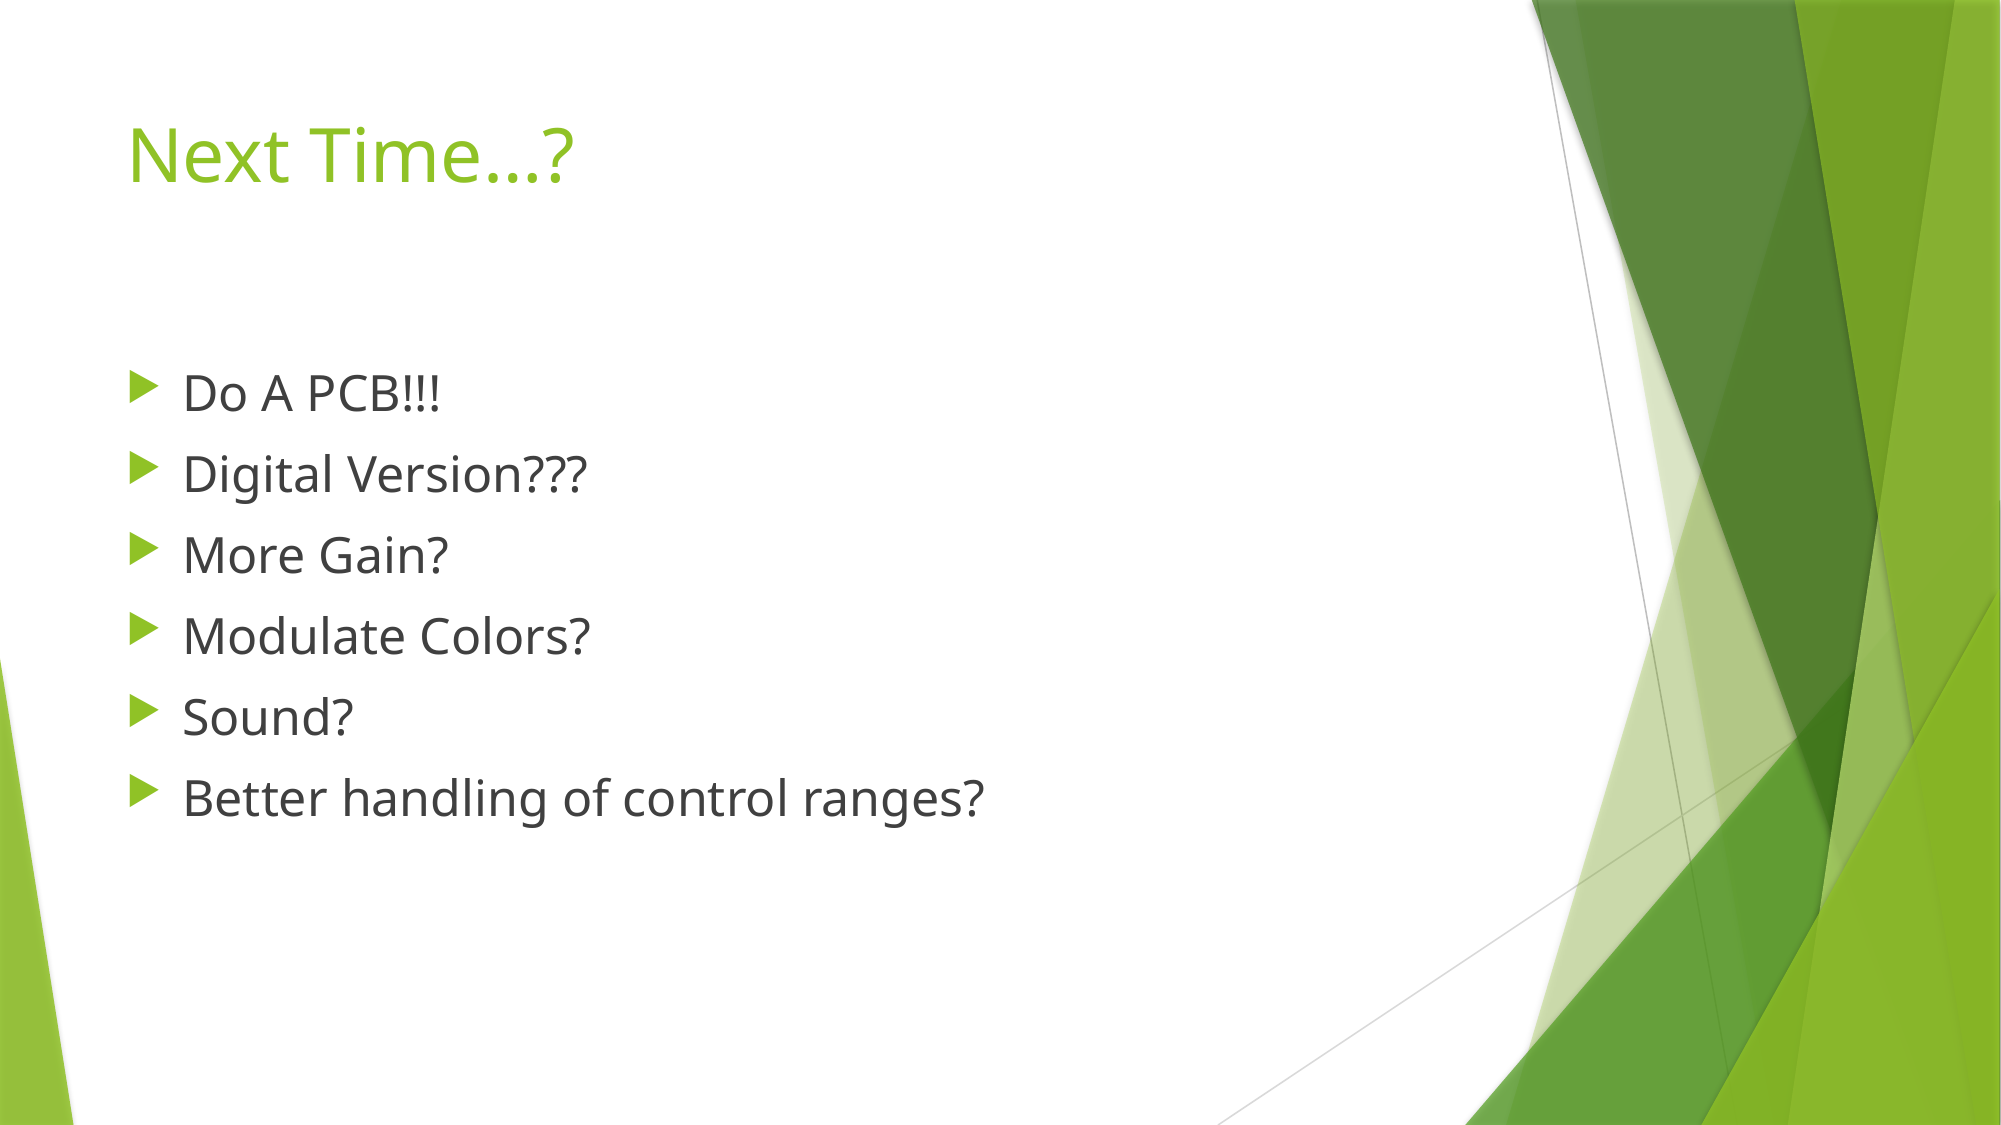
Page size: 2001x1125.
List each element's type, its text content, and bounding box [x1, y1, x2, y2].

title Next Time…? [111, 99, 1522, 317]
list Do A PCB!!! Digital Version??? More Gain? Modulate Colors? Sound? Better handling of control ranges? [111, 354, 1522, 992]
